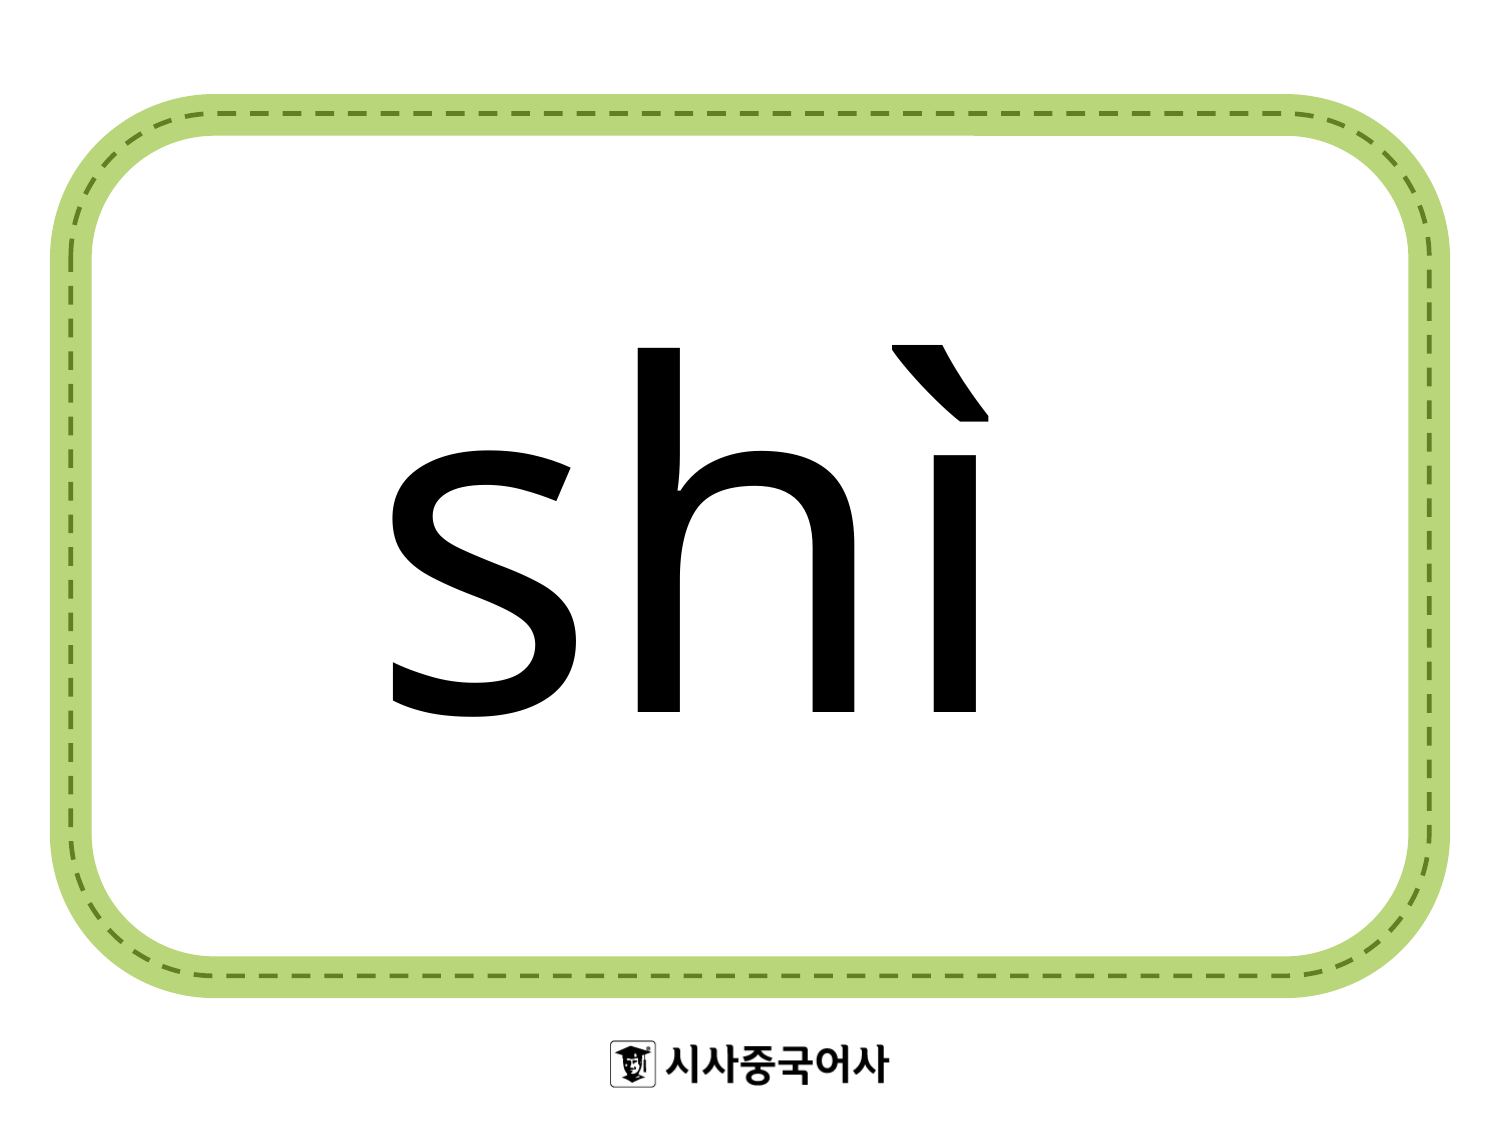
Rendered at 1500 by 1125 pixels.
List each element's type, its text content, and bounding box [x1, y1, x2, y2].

text_box shì [145, 189, 1354, 853]
picture [602, 1034, 898, 1094]
